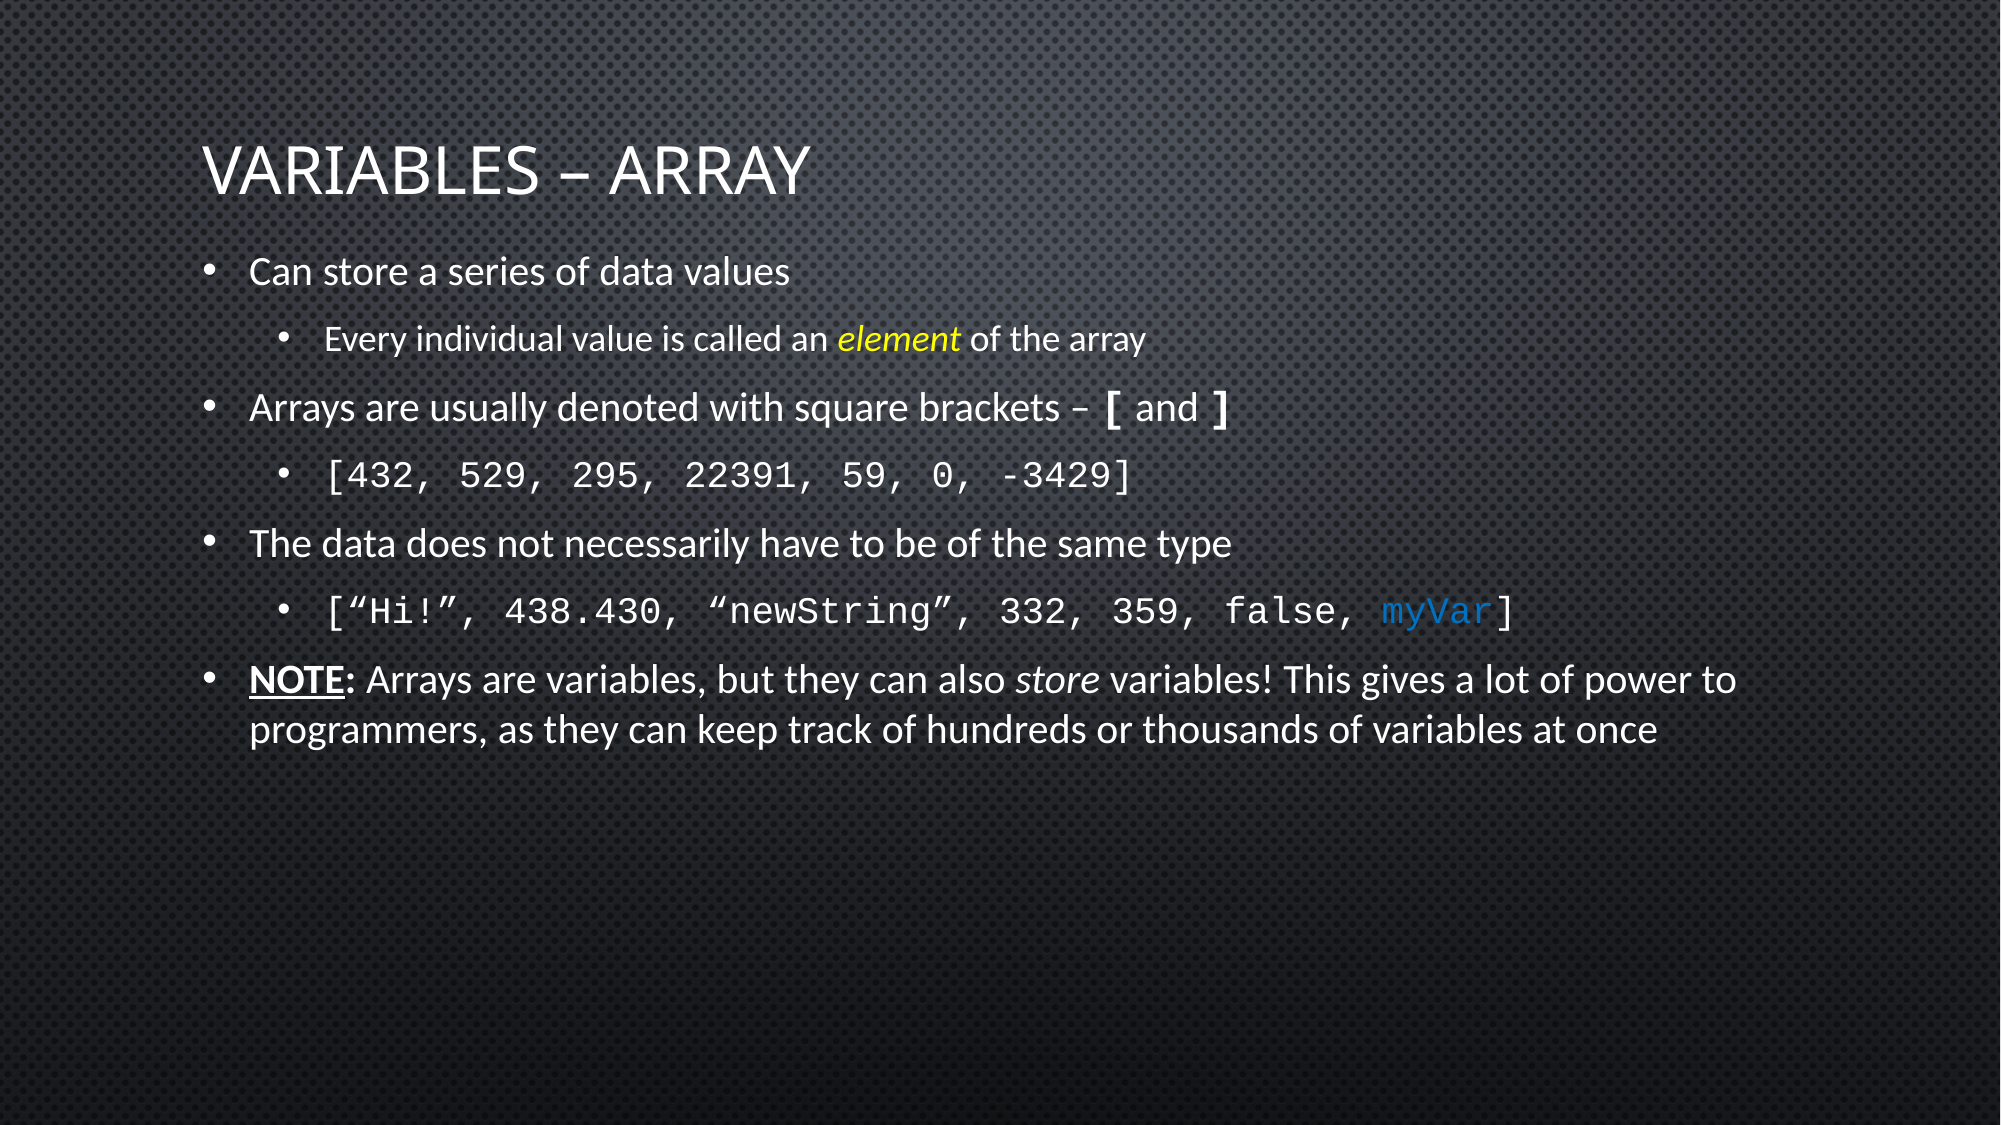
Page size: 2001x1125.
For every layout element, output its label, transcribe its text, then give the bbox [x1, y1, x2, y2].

title Variables – array [187, 99, 1813, 236]
list Can store a series of data values Every individual value is called an element of the array Arrays are usually denoted with square brackets – [ and ] [432, 529, 295, 22391, 59, 0, -3429] The data does not necessarily have to be of the same type [“Hi!”, 438.430, “newString”, 332, 359, false, myVar] NOTE: Arrays are variables, but they can also store variables! This gives a lot of power to programmers, as they can keep track of hundreds or thousands of variables at once [187, 236, 1813, 950]
